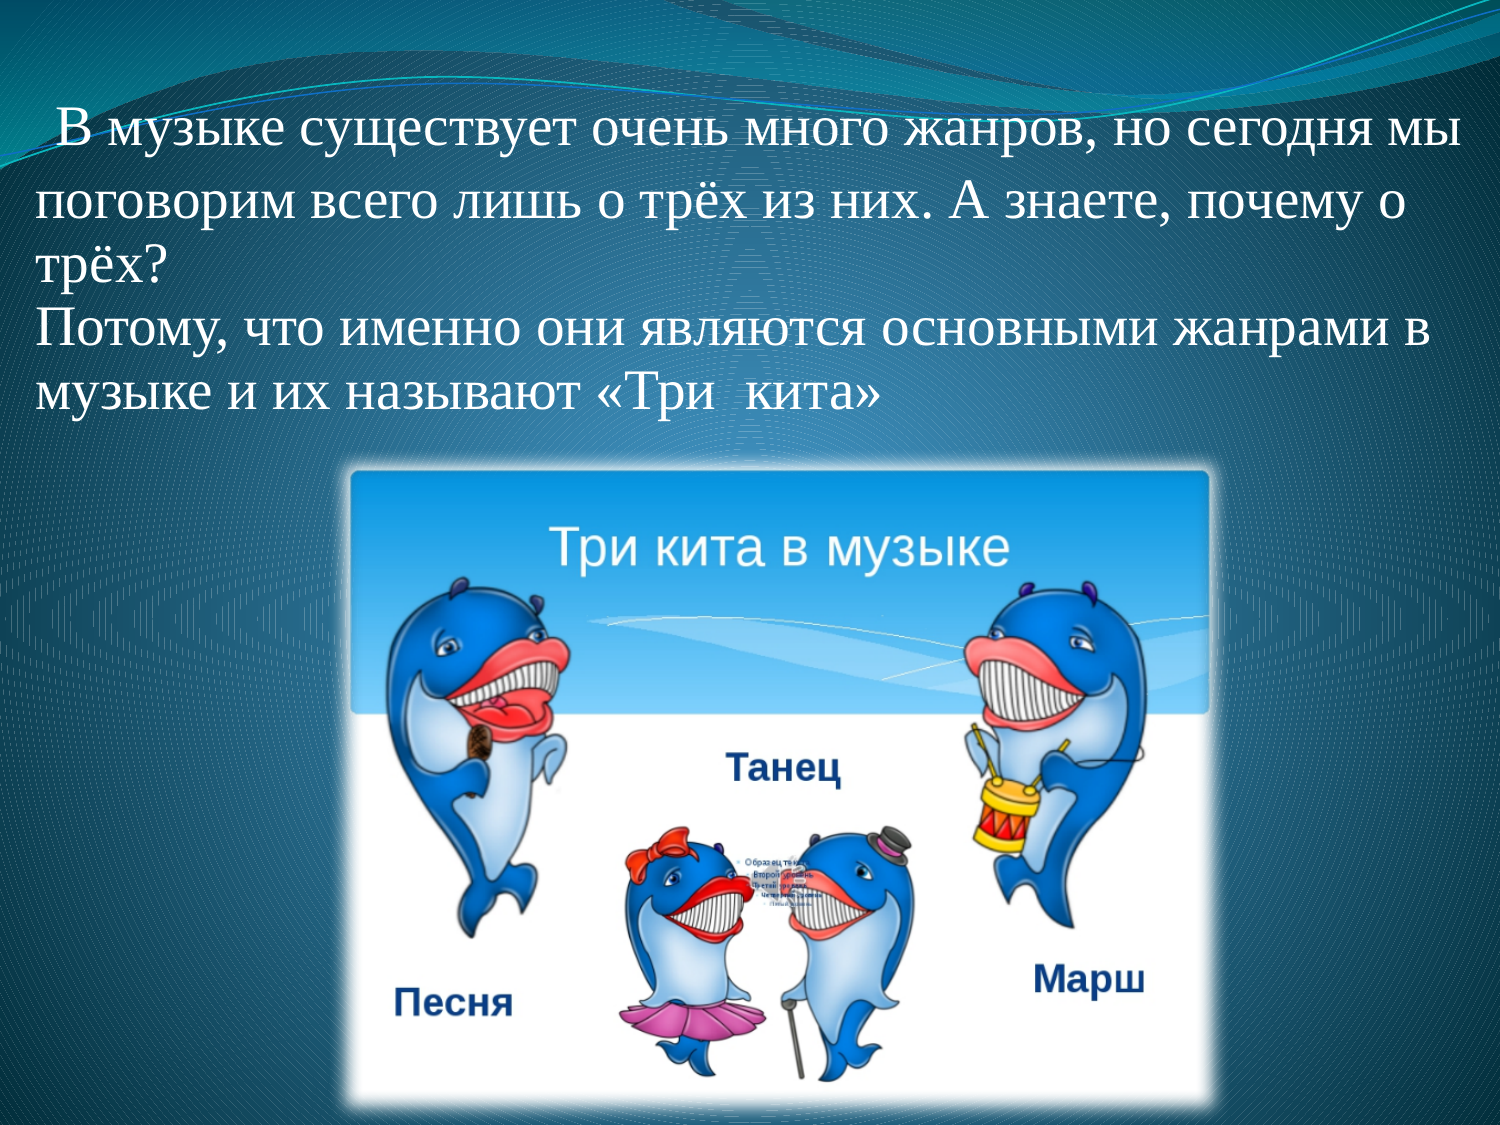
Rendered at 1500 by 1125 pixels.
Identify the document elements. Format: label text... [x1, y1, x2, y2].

title В музыке существует очень много жанров, но сегодня мы поговорим всего лишь о трёх из них. А знаете, почему о трёх? Потому, что именно они являются основными жанрами в музыке и их называют «Три кита» [35, 70, 1500, 422]
picture [327, 447, 1231, 1125]
